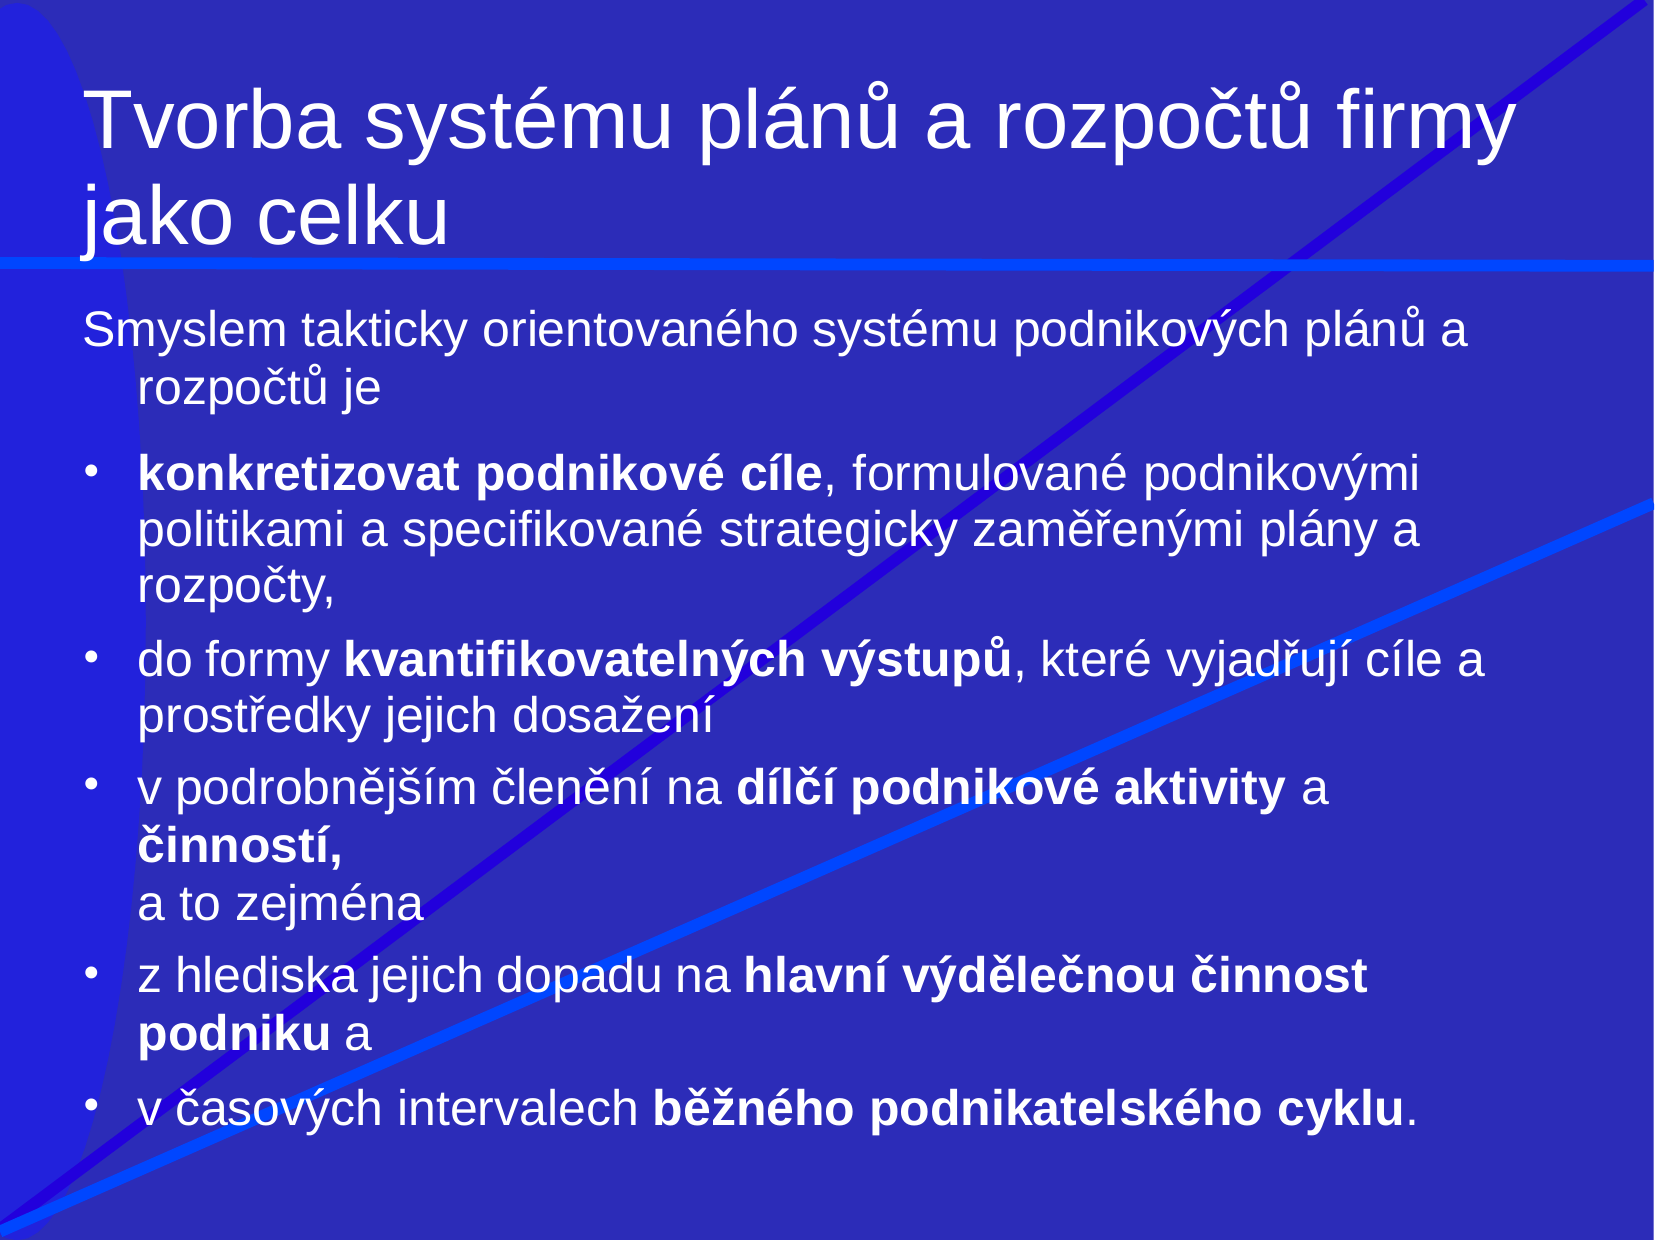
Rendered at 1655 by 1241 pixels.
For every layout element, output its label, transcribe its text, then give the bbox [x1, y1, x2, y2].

text_box Smyslem takticky orientovaného systému podnikových plánů a rozpočtů je konkretizovat podnikové cíle, formulované podnikovými politikami a specifikované strategicky zaměřenými plány a rozpočty, do formy kvantifikovatelných výstupů, které vyjadřují cíle a prostředky jejich dosažení v podrobnějším členění na dílčí podnikové aktivity a činností, a to zejména z hlediska jejich dopadu na hlavní výdělečnou činnost podniku a v časových intervalech běžného podnikatelského cyklu. [80, 298, 1552, 1135]
title Tvorba systému plánů a rozpočtů firmy jako celku [80, 69, 1574, 277]
